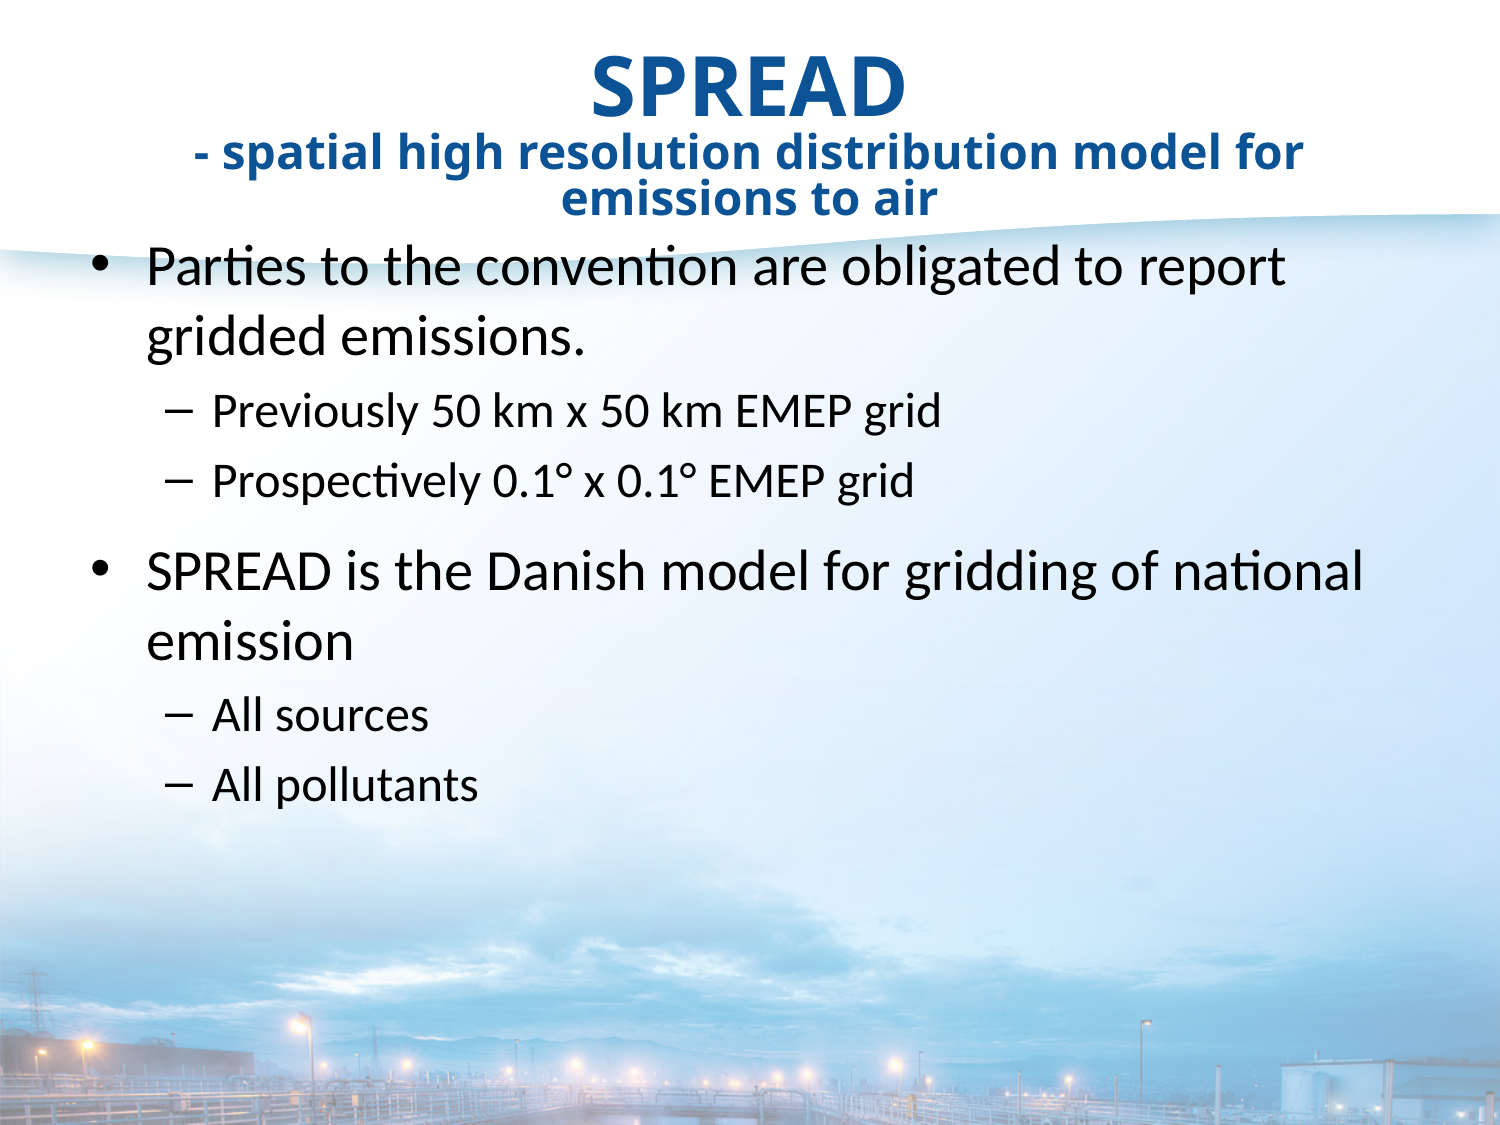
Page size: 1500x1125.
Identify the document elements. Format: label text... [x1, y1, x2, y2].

title SPREAD - spatial high resolution distribution model for emissions to air [75, 45, 1425, 219]
picture [0, 215, 1500, 1125]
list Parties to the convention are obligated to report gridded emissions. Previously 50 km x 50 km EMEP grid Prospectively 0.1° x 0.1° EMEP grid SPREAD is the Danish model for gridding of national emission All sources All pollutants [75, 219, 1425, 1047]
